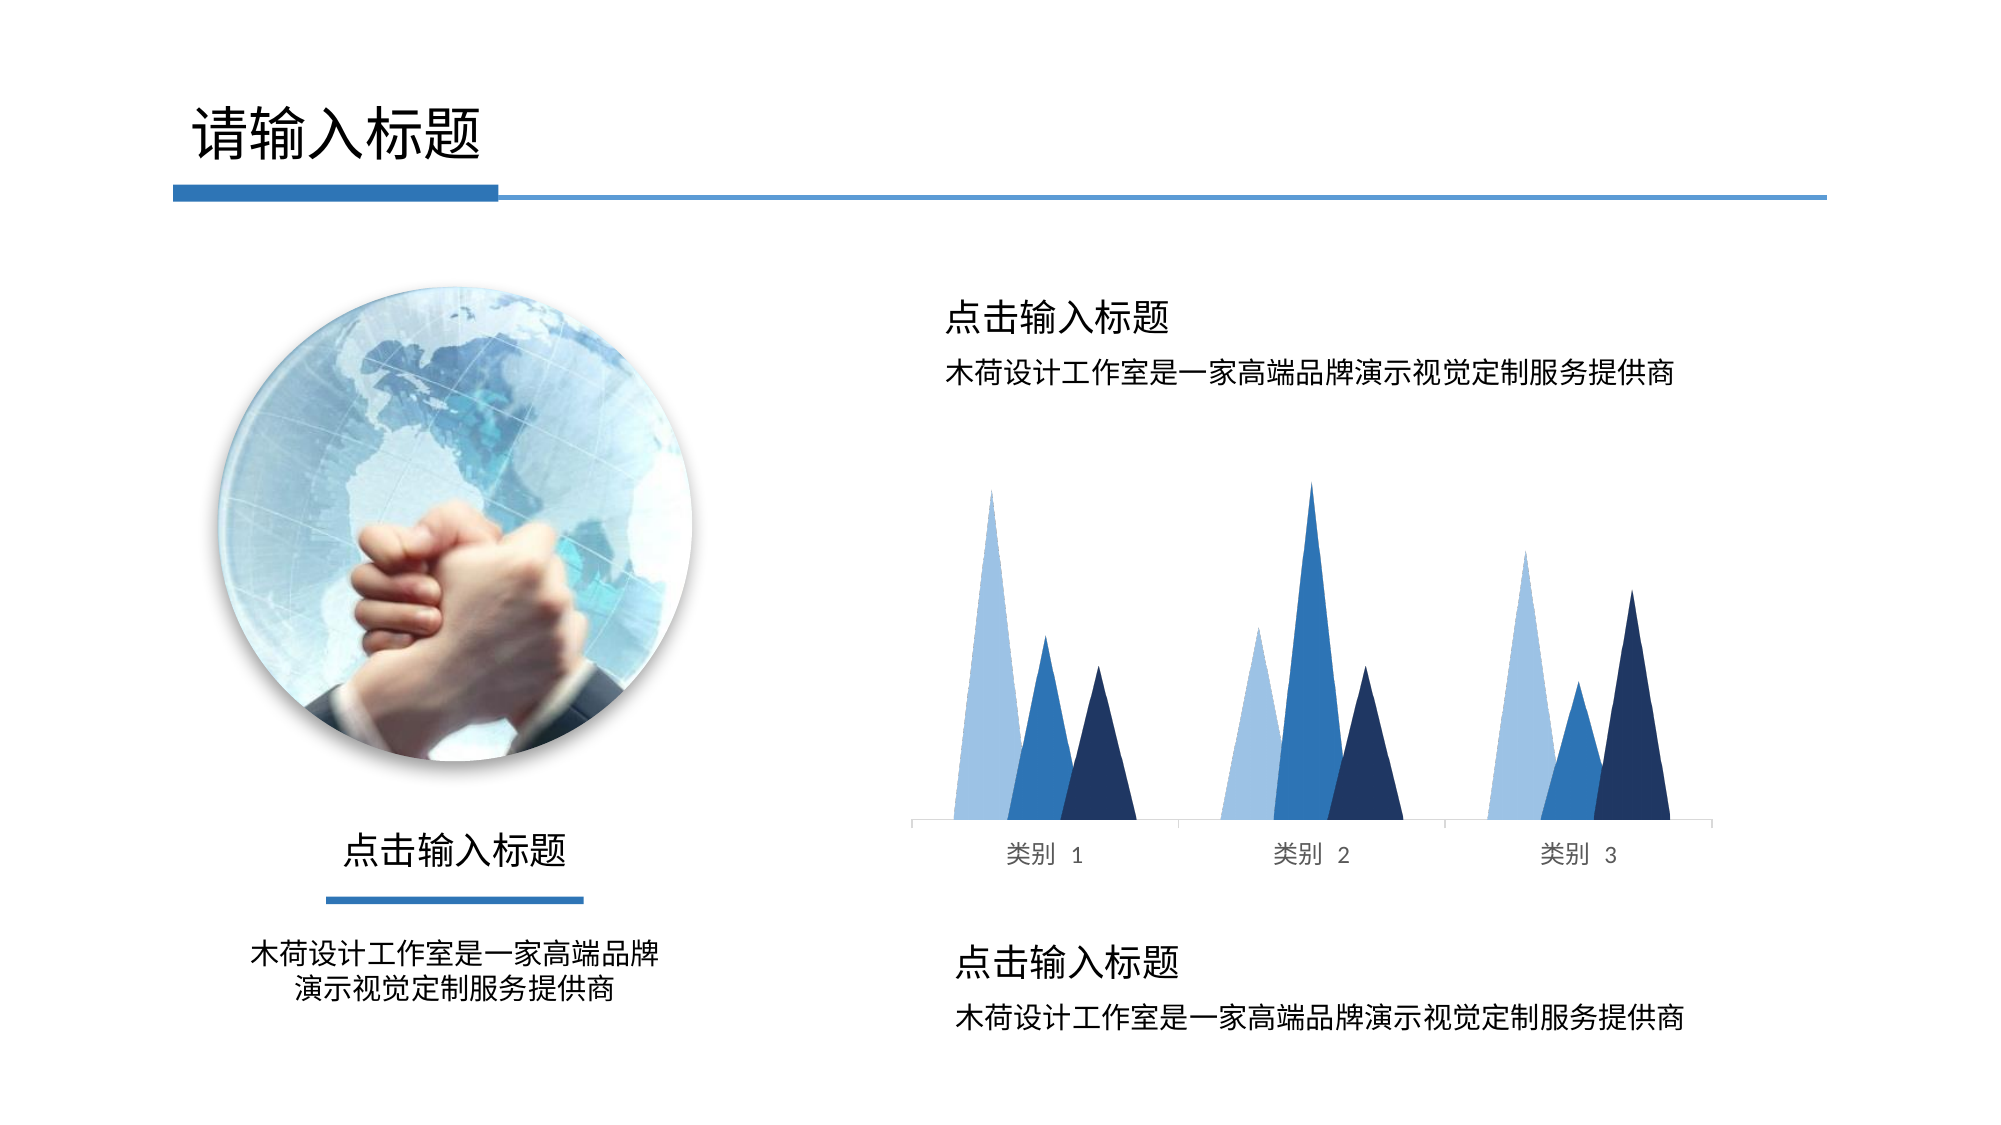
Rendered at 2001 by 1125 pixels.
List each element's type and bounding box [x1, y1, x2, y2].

text_box [232, 820, 677, 1014]
text_box [923, 286, 1699, 398]
picture [217, 286, 693, 762]
text_box [173, 90, 1827, 202]
chart [895, 426, 1729, 881]
text_box [933, 931, 1709, 1043]
